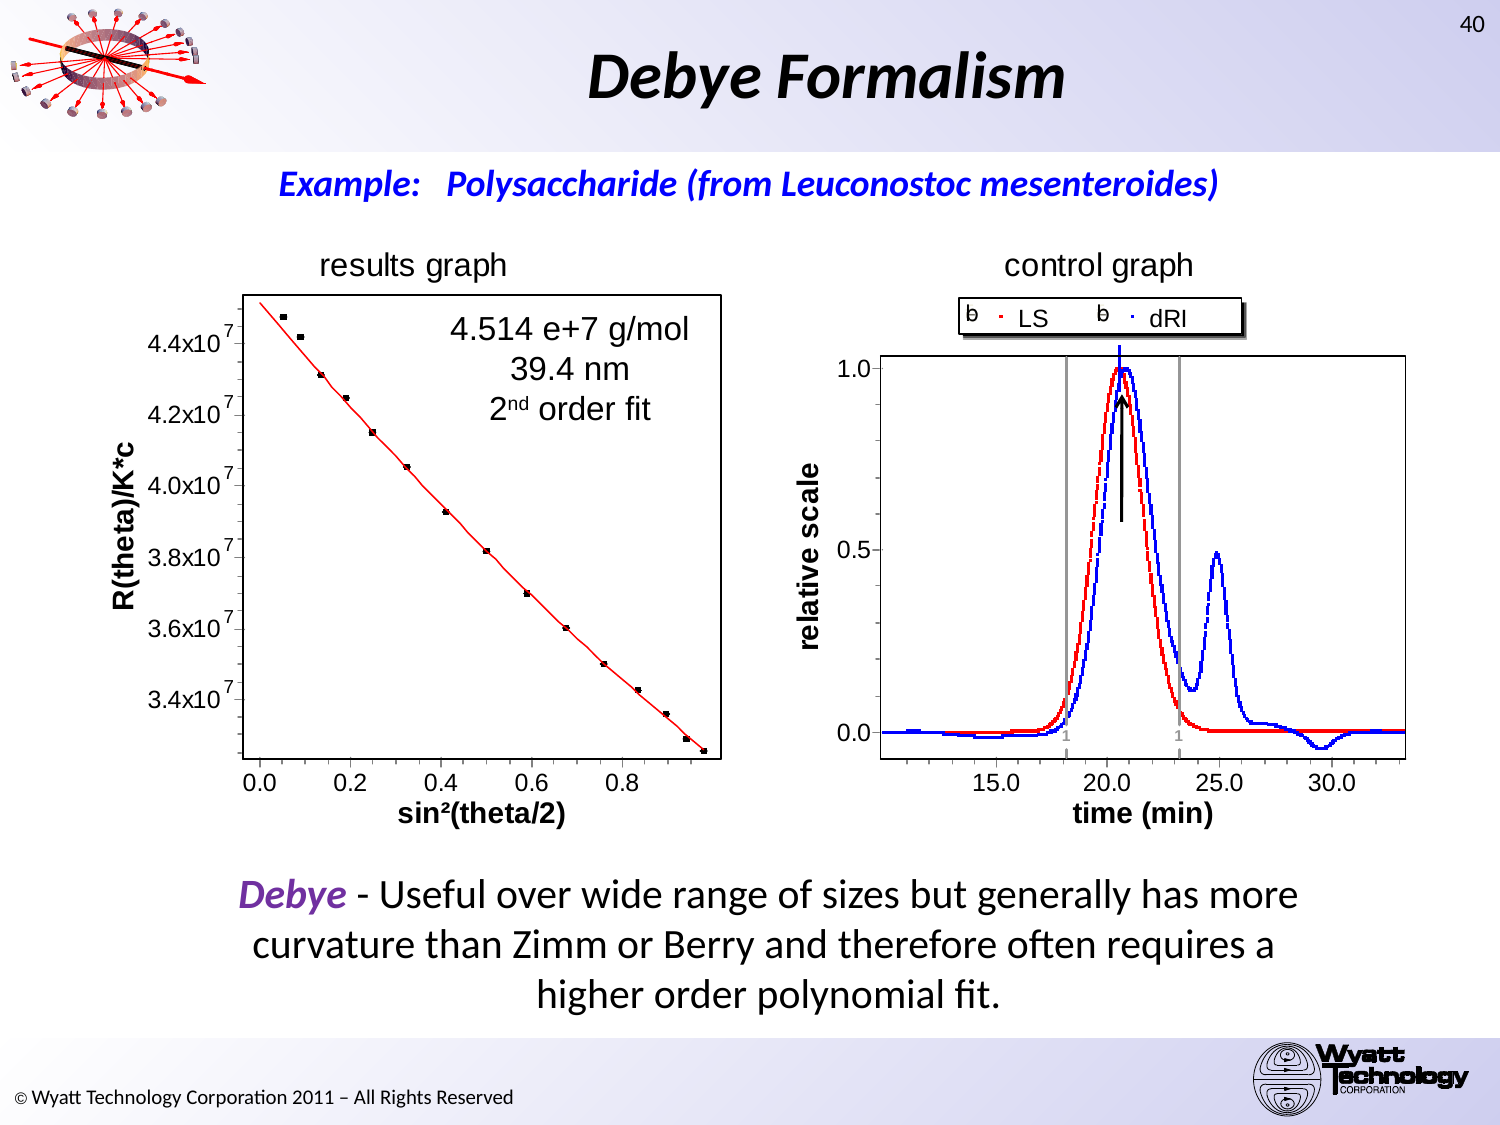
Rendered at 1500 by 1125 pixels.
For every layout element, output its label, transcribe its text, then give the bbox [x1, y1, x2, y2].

text_box Debye - Useful over wide range of sizes but generally has more curvature than Zimm or Berry and therefore often requires a higher order polynomial fit. [150, 859, 1388, 1025]
title Debye Formalism [217, 25, 1438, 120]
text_box Example: Polysaccharide (from Leuconostoc mesenteroides) [189, 151, 1310, 212]
picture [98, 244, 728, 836]
picture [783, 244, 1413, 836]
